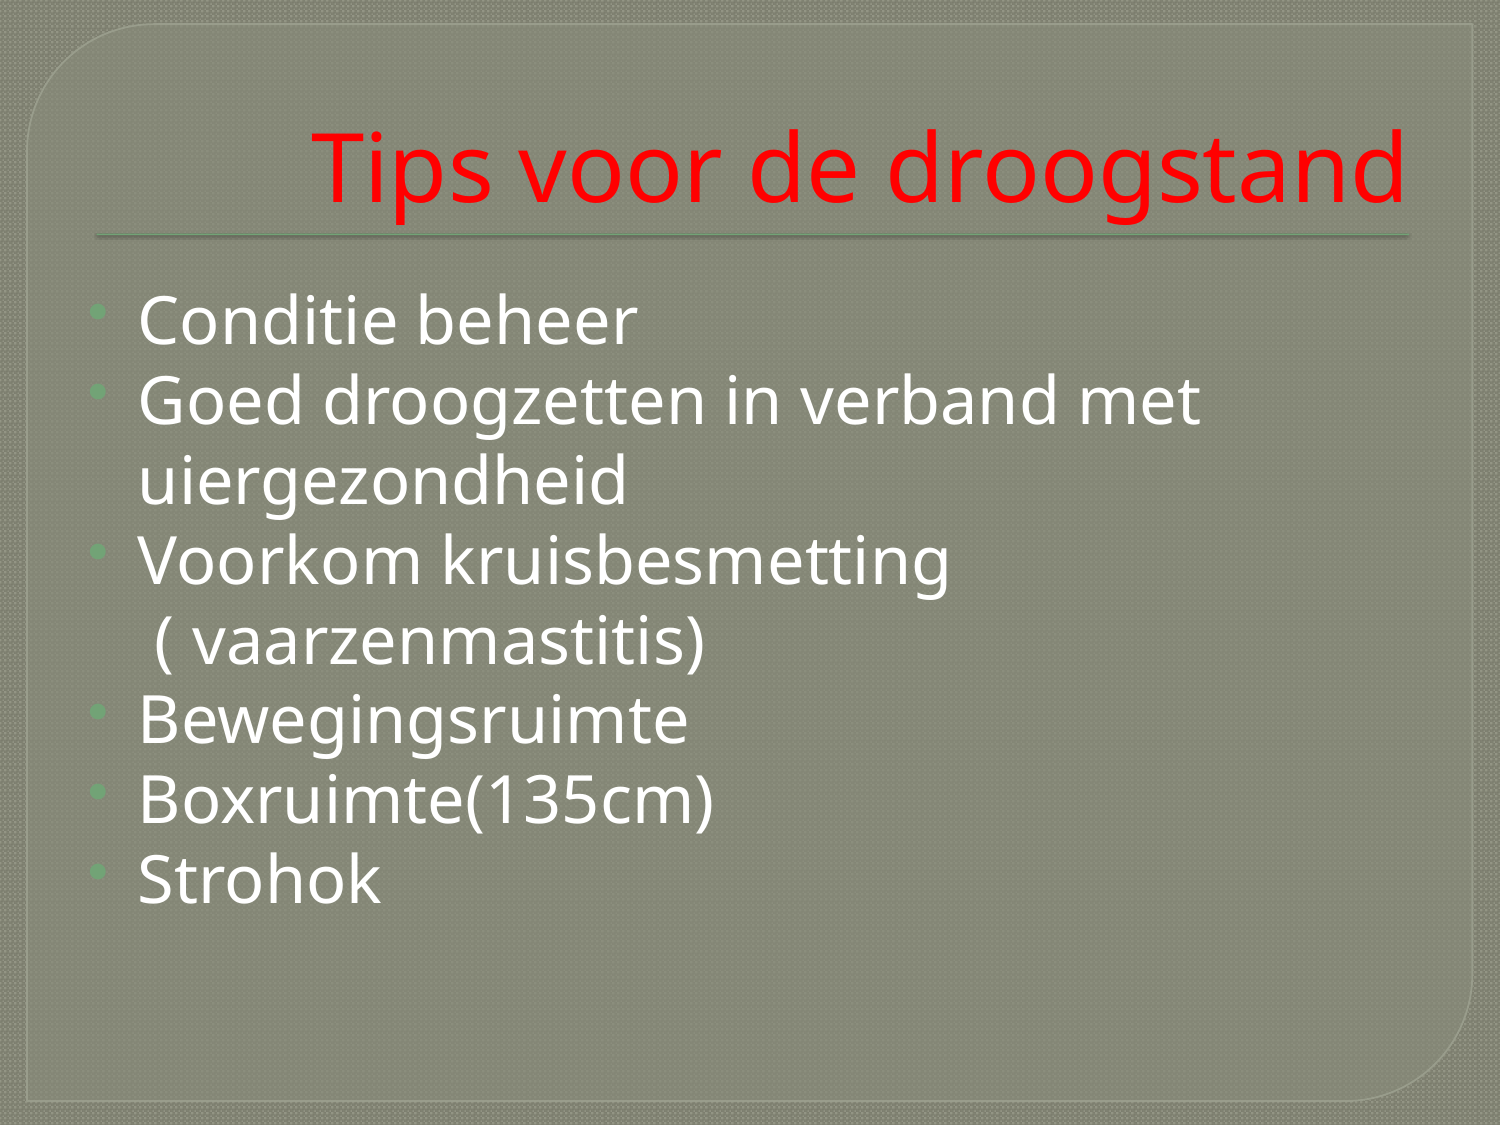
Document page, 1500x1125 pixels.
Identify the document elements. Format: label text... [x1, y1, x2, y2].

list Conditie beheer Goed droogzetten in verband met uiergezondheid Voorkom kruisbesmetting ( vaarzenmastitis) Bewegingsruimte Boxruimte(135cm) Strohok [74, 269, 1426, 1013]
title Tips voor de droogstand [75, 41, 1425, 230]
